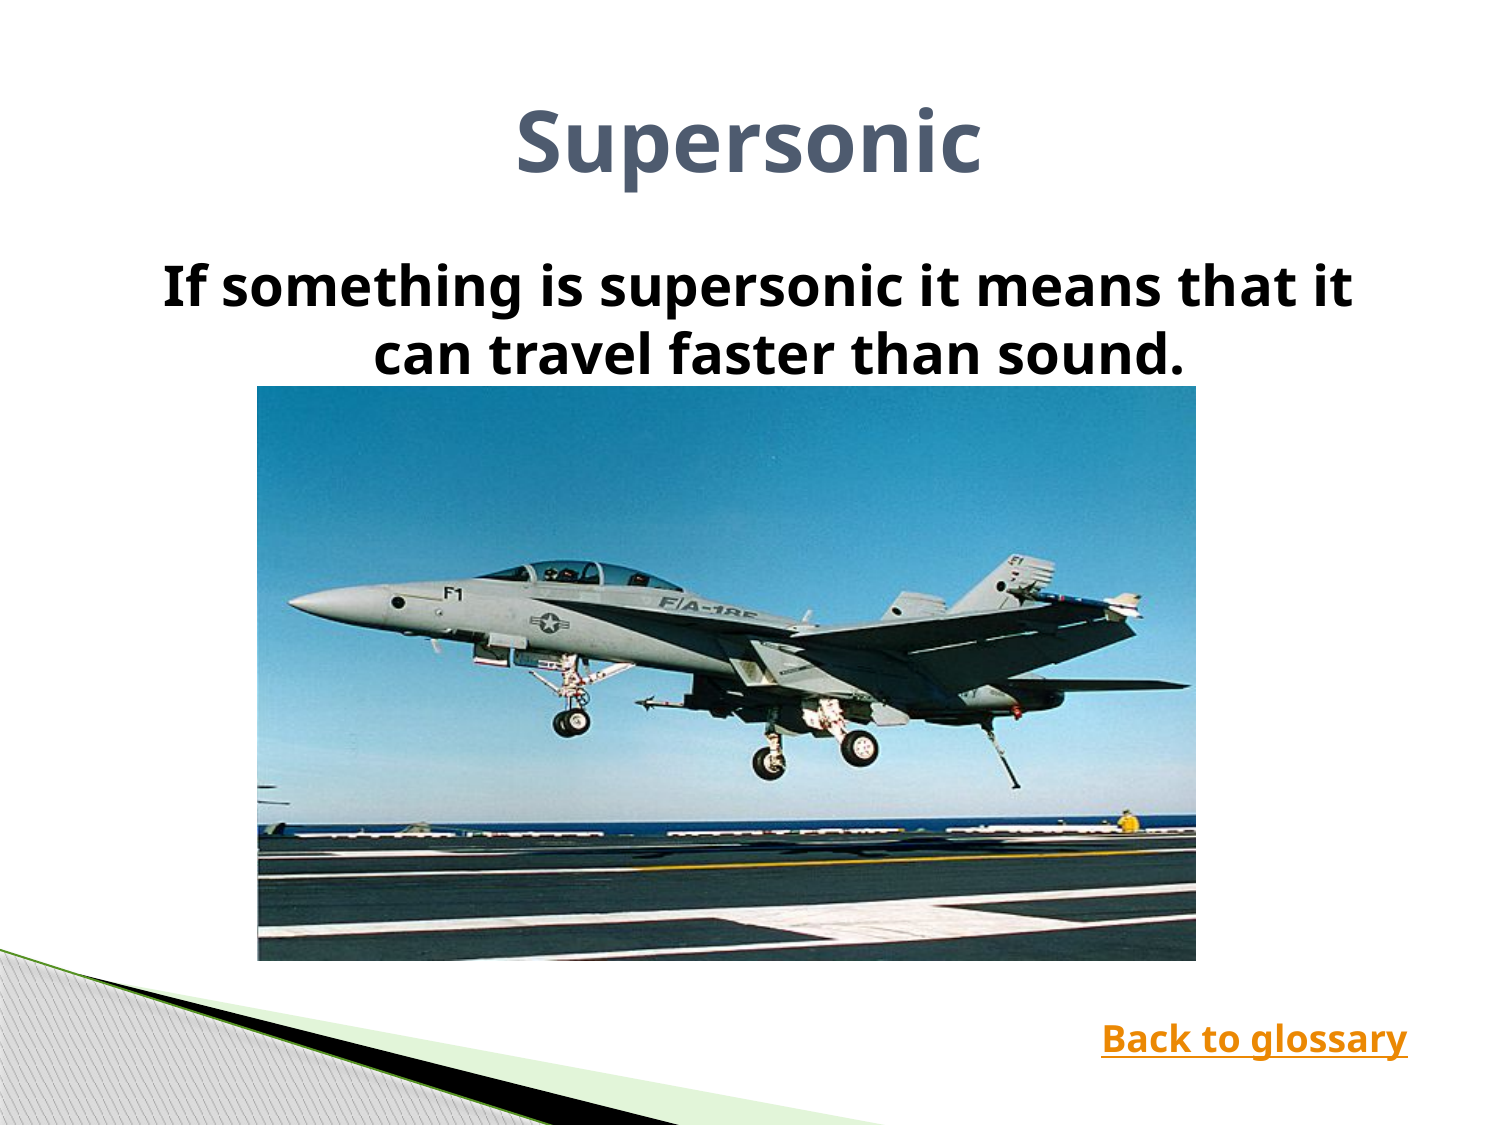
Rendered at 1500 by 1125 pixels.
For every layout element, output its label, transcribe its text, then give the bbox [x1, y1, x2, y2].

list If something is supersonic it means that it can travel faster than sound. [75, 243, 1425, 375]
title Supersonic [75, 45, 1425, 233]
text_box Back to glossary [1086, 1007, 1423, 1074]
picture [257, 386, 1196, 962]
